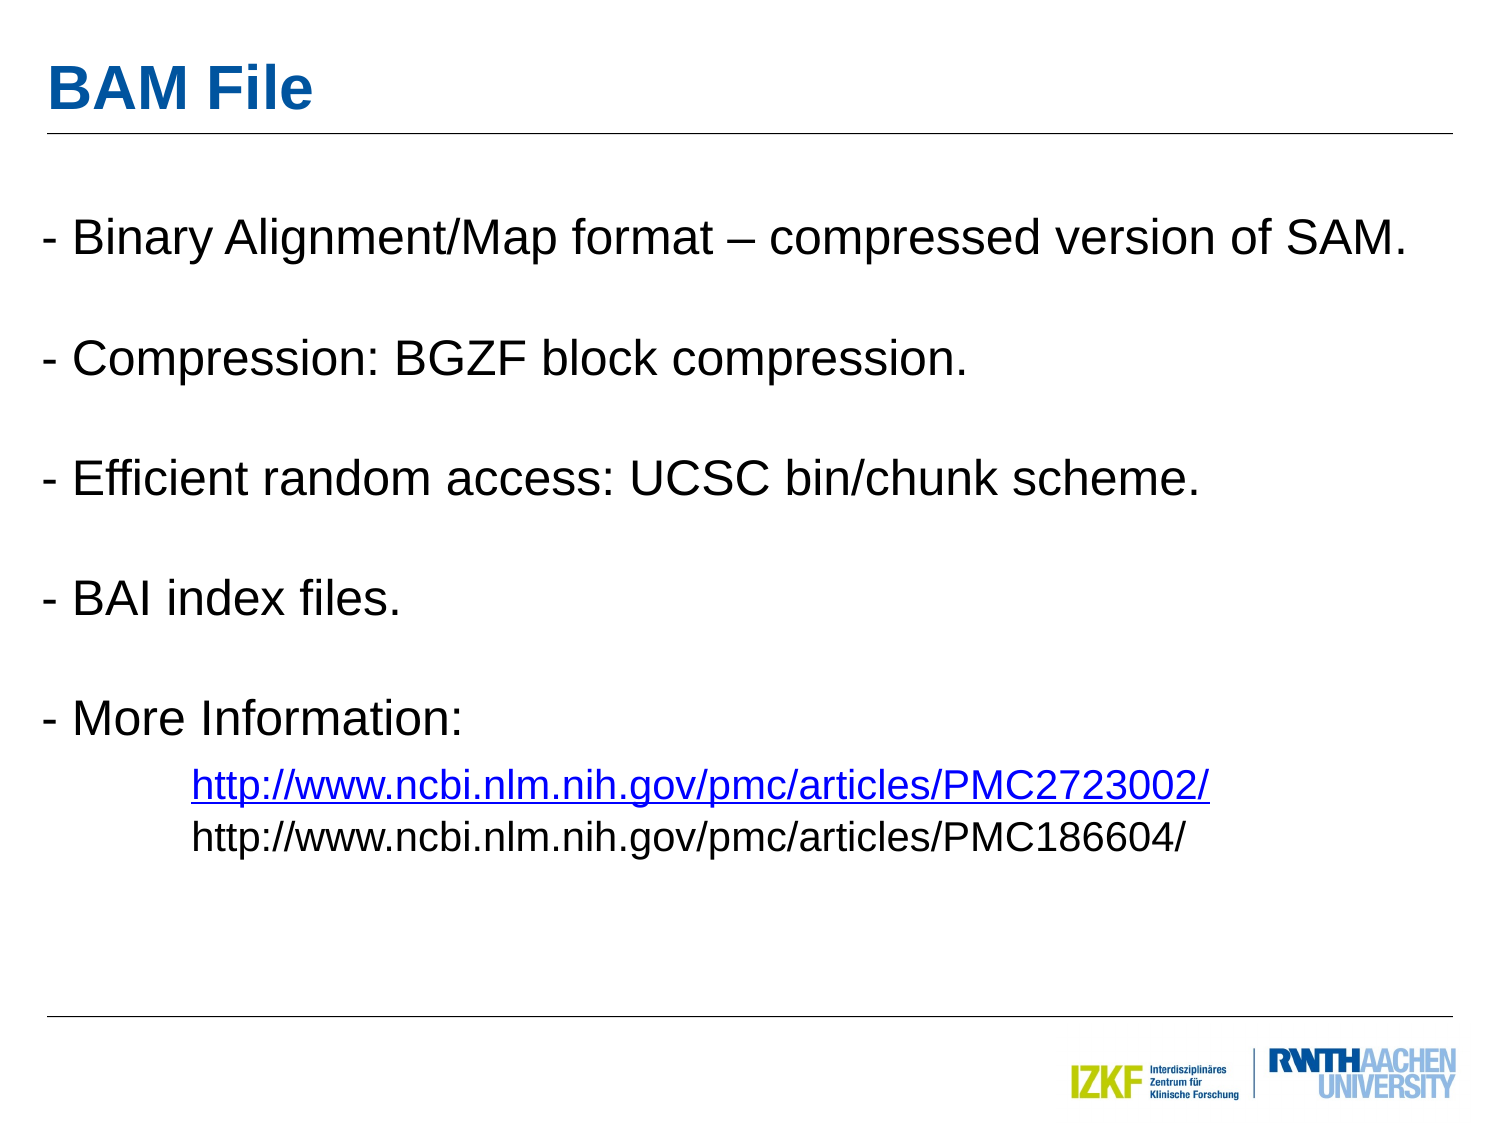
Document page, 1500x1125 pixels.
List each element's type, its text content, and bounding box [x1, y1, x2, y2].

text_box BAM File [47, 0, 1453, 114]
picture [1056, 1023, 1471, 1123]
text_box - Binary Alignment/Map format – compressed version of SAM. - Compression: BGZF block compression. - Efficient random access: UCSC bin/chunk scheme. - BAI index files. - More Information: http://www.ncbi.nlm.nih.gov/pmc/articles/PMC2723002/ http://www.ncbi.nlm.nih.gov/pmc/articles/PMC186604/ [41, 114, 1464, 921]
